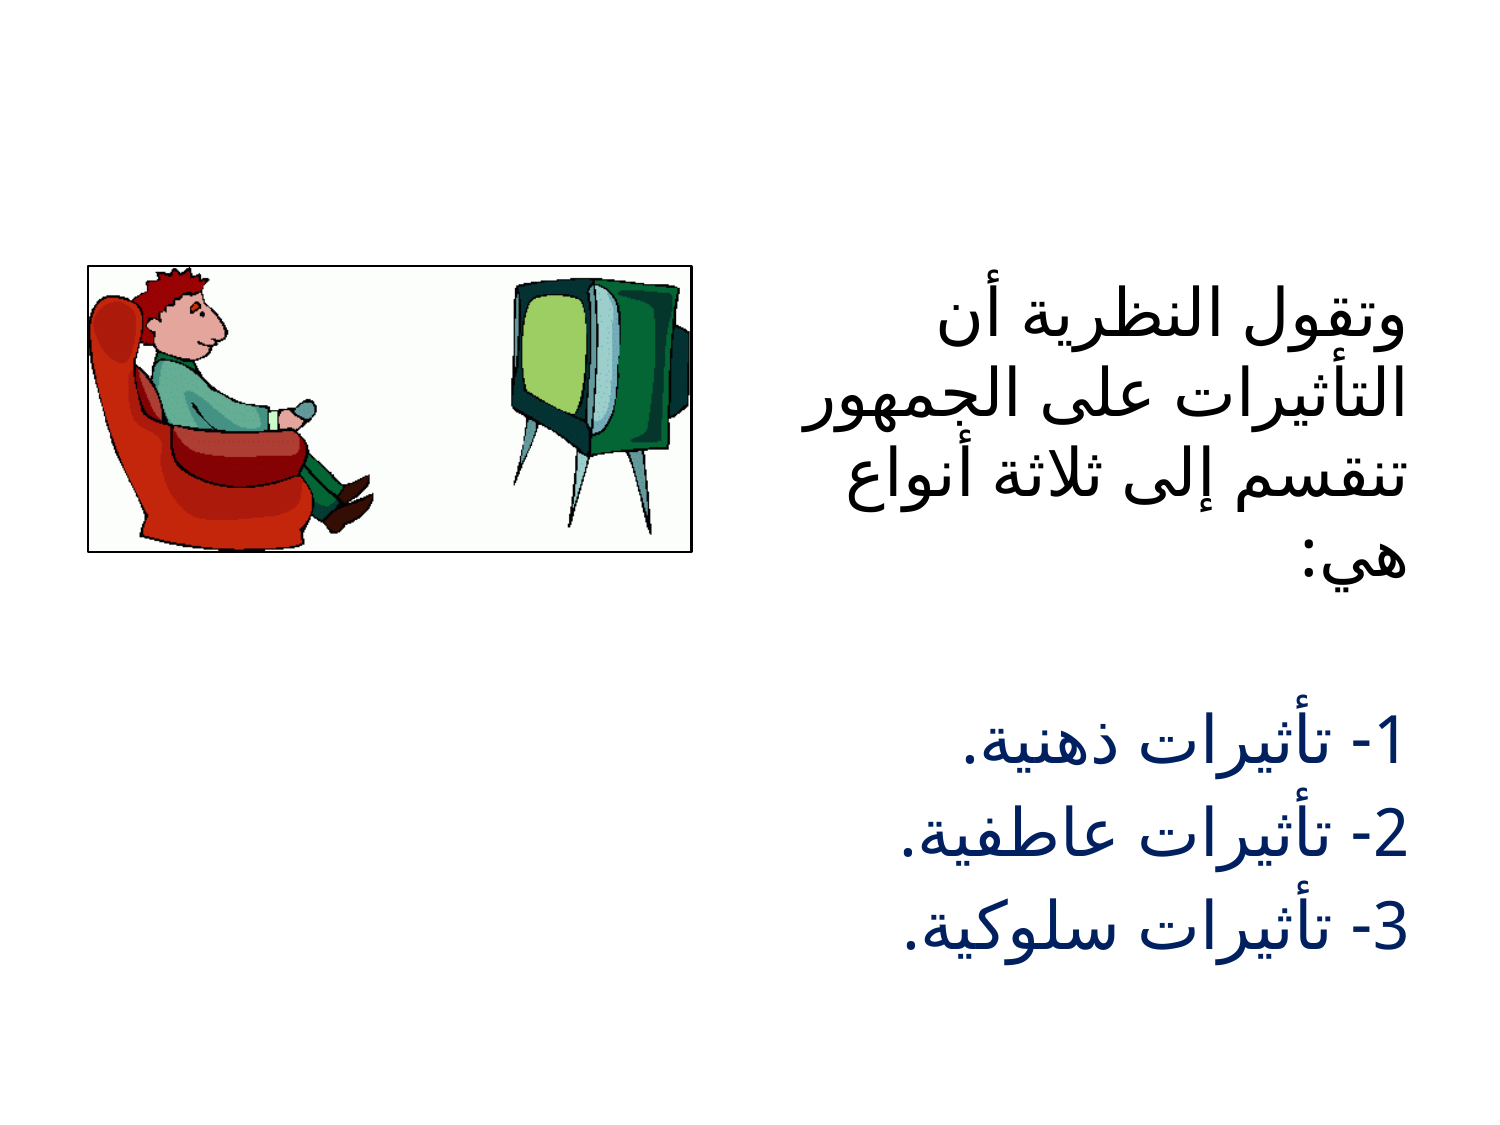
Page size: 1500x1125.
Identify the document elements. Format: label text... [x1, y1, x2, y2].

picture [88, 266, 691, 551]
list وتقول النظرية أن التأثيرات على الجمهور تنقسم إلى ثلاثة أنواع هي: 1- تأثيرات ذهنية. 2- تأثيرات عاطفية. 3- تأثيرات سلوكية. [738, 262, 1425, 1005]
